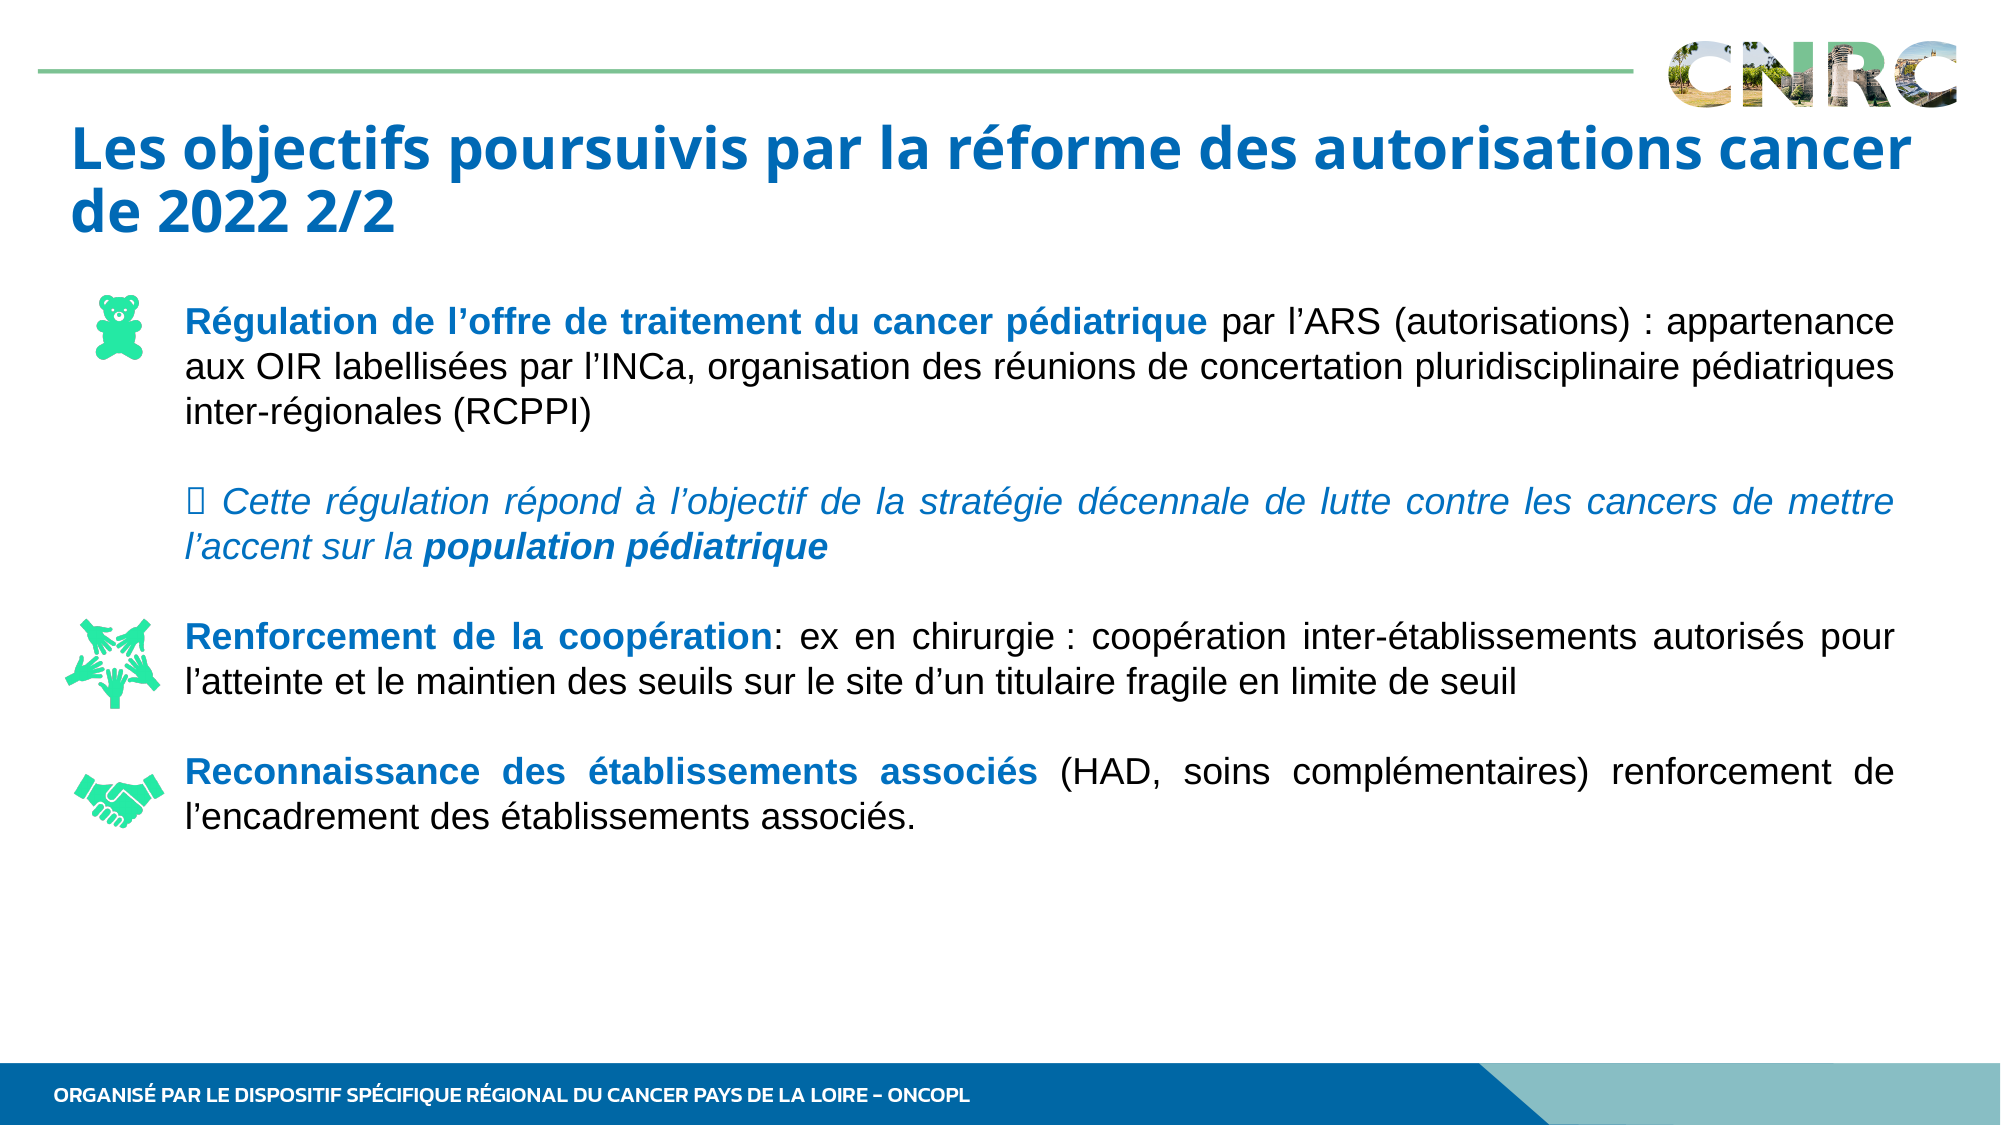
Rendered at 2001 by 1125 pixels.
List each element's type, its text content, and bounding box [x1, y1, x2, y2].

picture [0, 0, 2001, 1125]
text_box Régulation de l’offre de traitement du cancer pédiatrique par l’ARS (autorisations) : appartenance aux OIR labellisées par l’INCa, organisation des réunions de concertation pluridisciplinaire pédiatriques inter-régionales (RCPPI)  Cette régulation répond à l’objectif de la stratégie décennale de lutte contre les cancers de mettre l’accent sur la population pédiatrique Renforcement de la coopération: ex en chirurgie : coopération inter-établissements autorisés pour l’atteinte et le maintien des seuils sur le site d’un titulaire fragile en limite de seuil Reconnaissance des établissements associés (HAD, soins complémentaires) renforcement de l’encadrement des établissements associés. [154, 289, 1910, 845]
text_box Les objectifs poursuivis par la réforme des autorisations cancer de 2022 2/2 [55, 57, 1947, 202]
